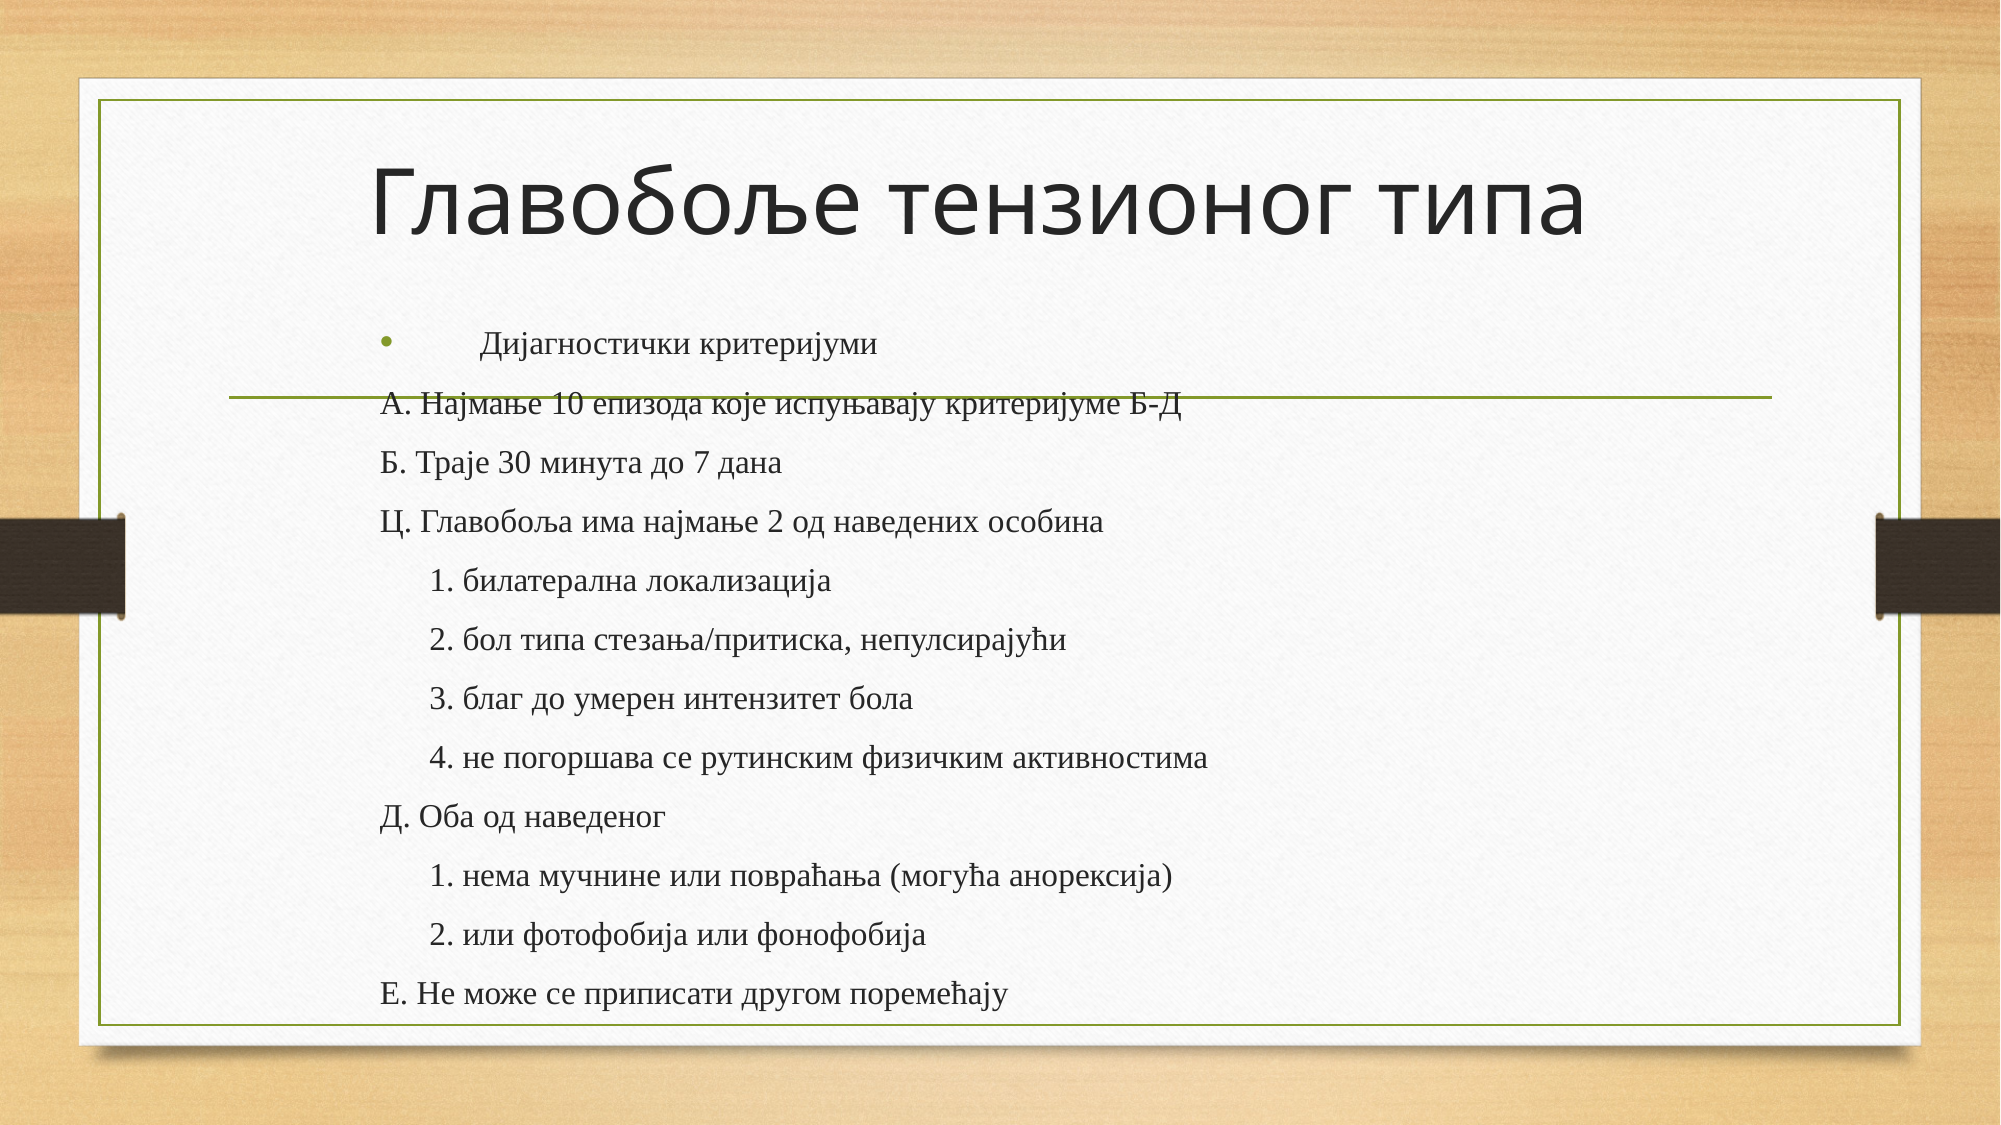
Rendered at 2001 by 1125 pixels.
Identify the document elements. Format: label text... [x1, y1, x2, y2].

title Главобоље тензионог типа [291, 125, 1667, 270]
list Дијагностички критеријуми А. Најмање 10 епизода које испуњавају критеријуме Б-Д Б. Траје 30 минута до 7 дана Ц. Главобоља има најмање 2 од наведених особина 1. билатерална локализација 2. бол типа стезања/притиска, непулсирајући 3. благ до умерен интензитет бола 4. не погоршава се рутинским физичким активностима Д. Оба од наведеног 1. нема мучнине или повраћања (могућа анорексија) 2. или фотофобија или фонофобија Е. Не може се приписати другом поремећају [364, 314, 1594, 1059]
picture [0, 0, 2001, 1125]
